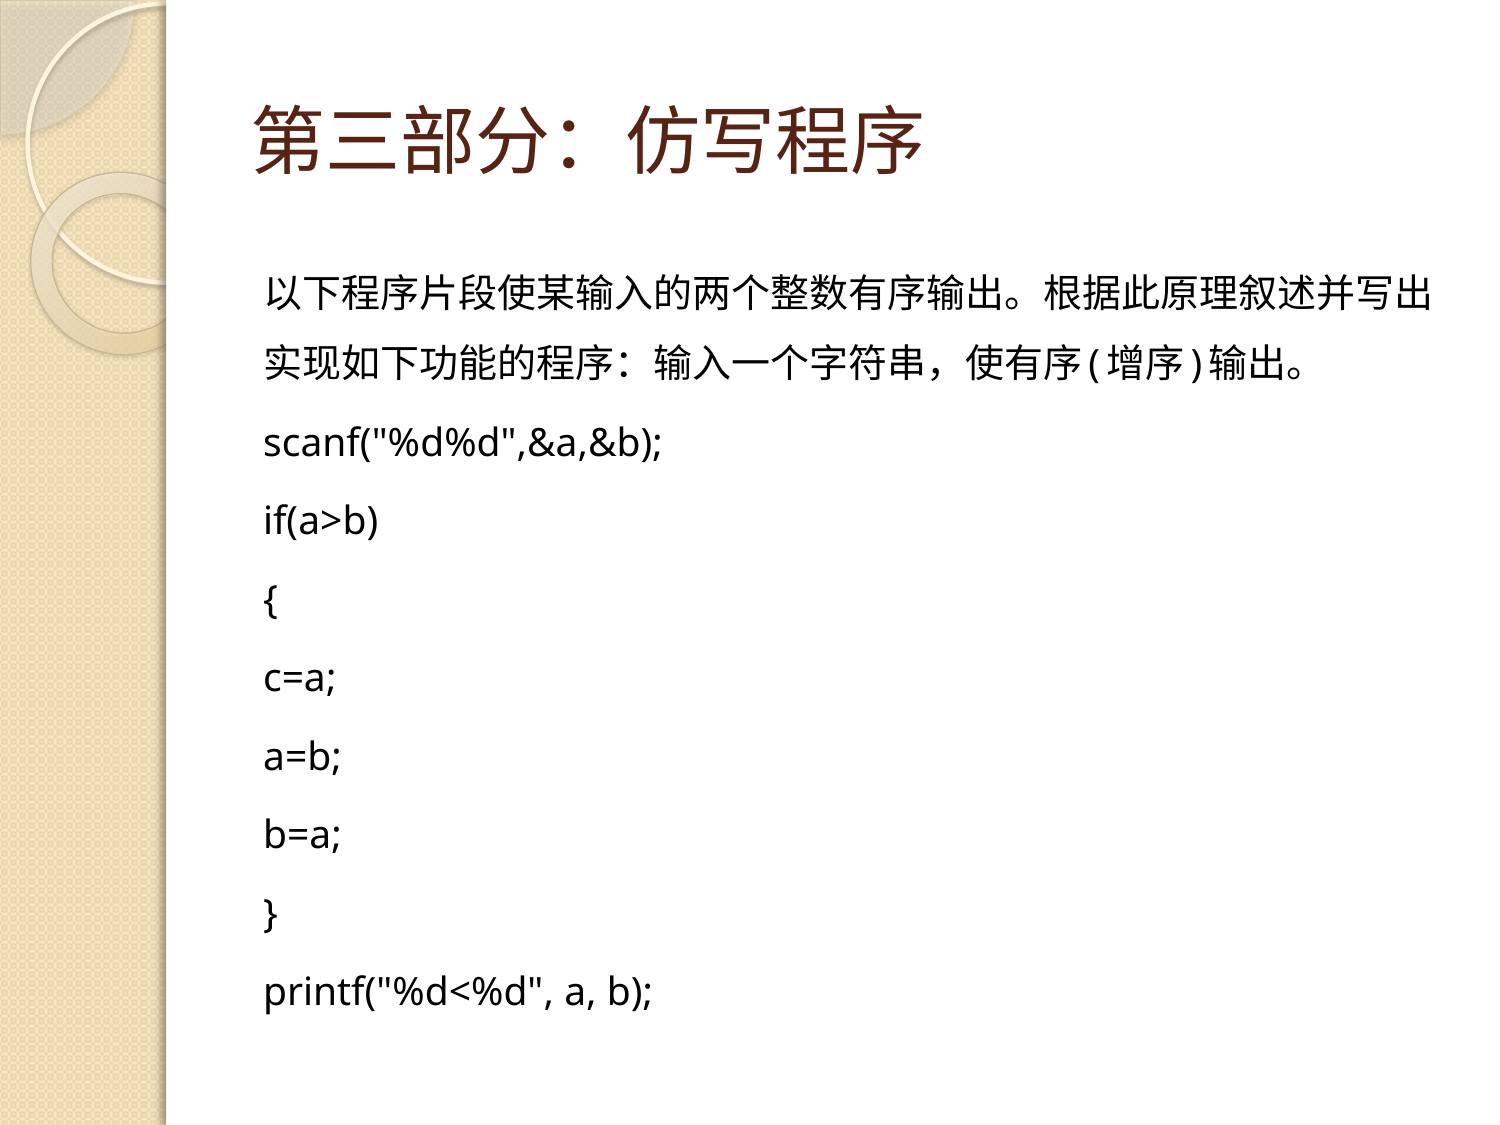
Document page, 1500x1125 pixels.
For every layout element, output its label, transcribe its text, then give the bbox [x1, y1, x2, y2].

list 以下程序片段使某输入的两个整数有序输出。根据此原理叙述并写出实现如下功能的程序：输入一个字符串，使有序(增序)输出。 scanf("%d%d",&a,&b); if(a>b) { c=a; a=b; b=a; } printf("%d<%d", a, b); [235, 237, 1466, 1025]
title 第三部分：仿写程序 [235, 45, 1466, 233]
